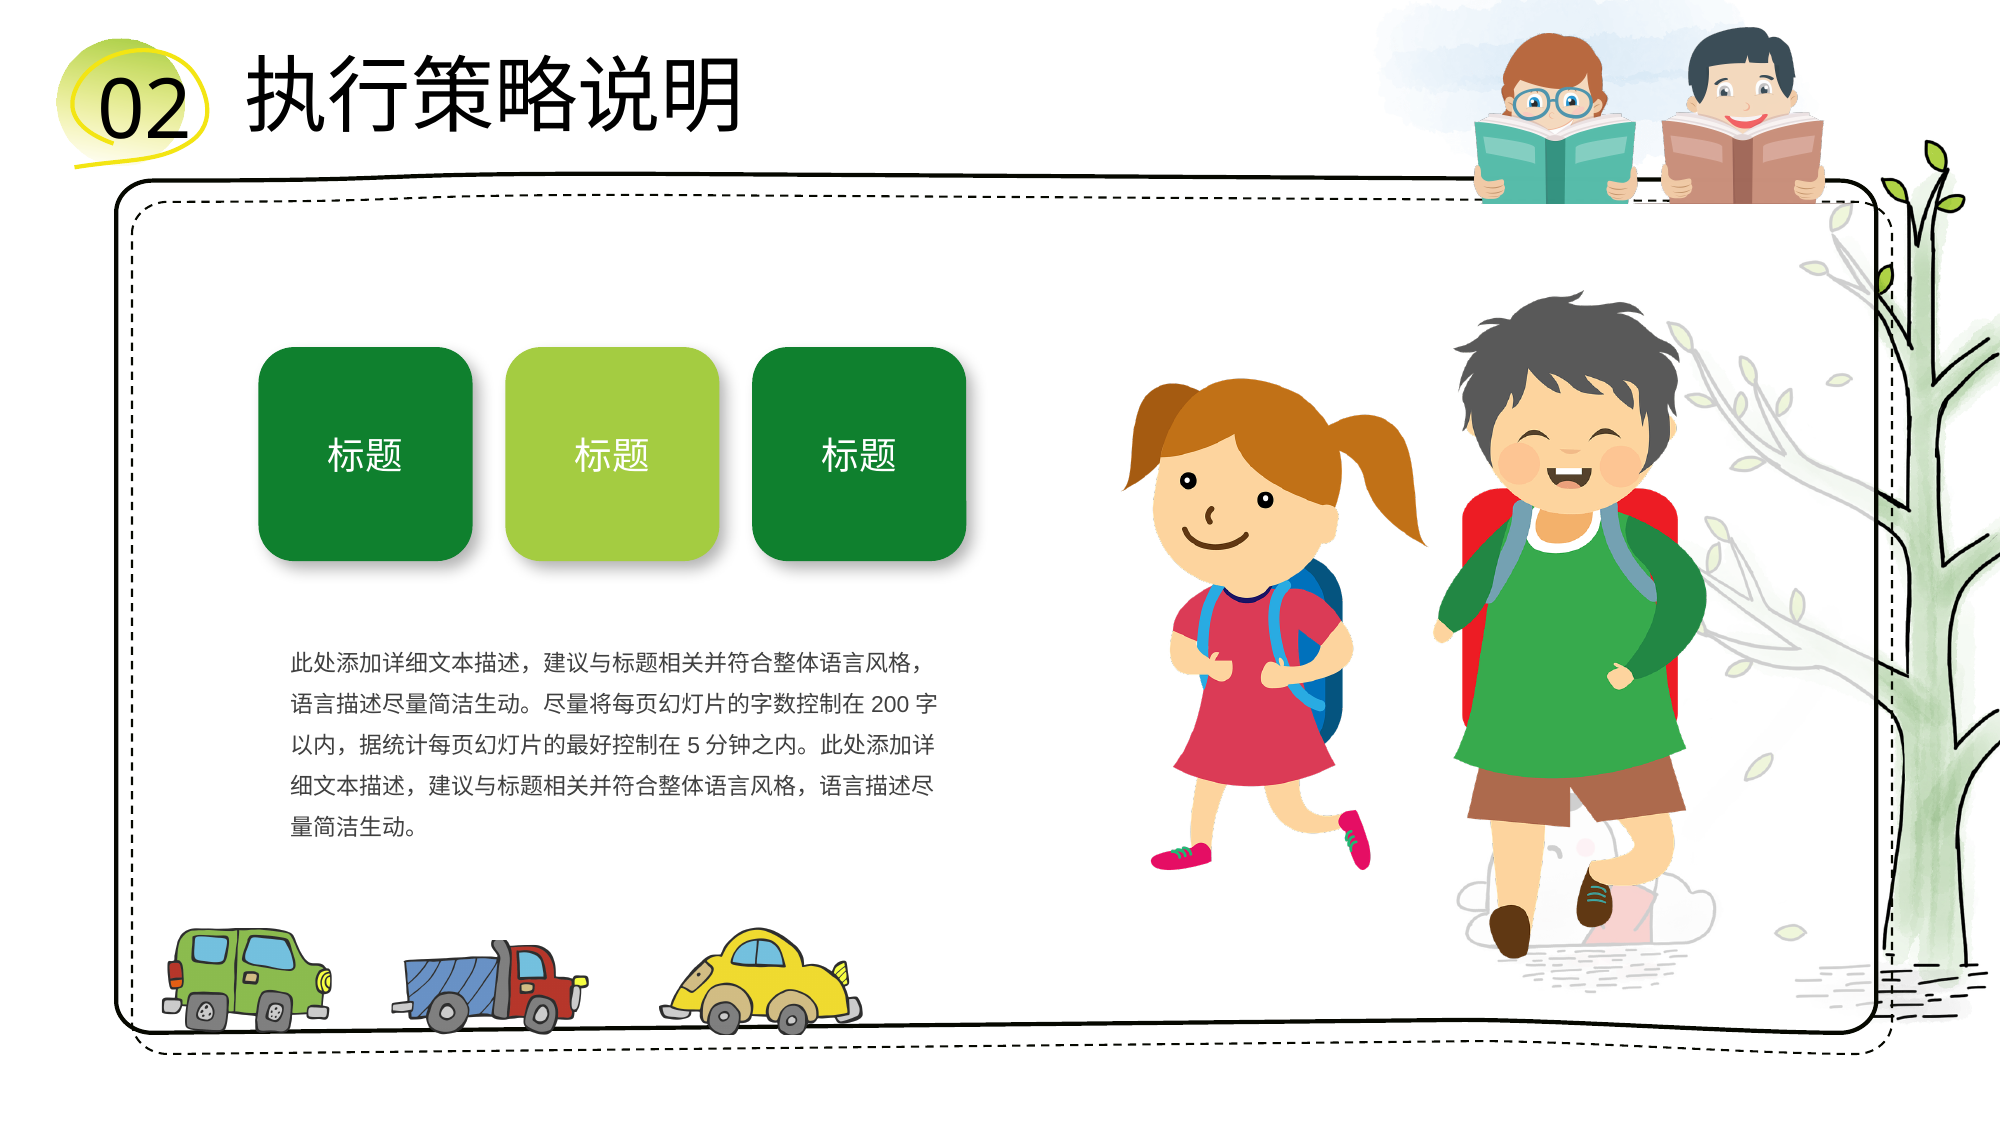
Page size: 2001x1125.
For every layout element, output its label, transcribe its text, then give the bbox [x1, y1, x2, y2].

text_box 标题 [257, 346, 474, 563]
picture [659, 922, 869, 1035]
picture [384, 940, 591, 1053]
text_box 此处添加详细文本描述，建议与标题相关并符合整体语言风格，语言描述尽量简洁生动。尽量将每页幻灯片的字数控制在200字以内，据统计每页幻灯片的最好控制在5分钟之内。此处添加详细文本描述，建议与标题相关并符合整体语言风格，语言描述尽量简洁生动。 [275, 627, 967, 848]
text_box 标题 [504, 346, 721, 563]
text_box 02 [82, 47, 207, 163]
picture [1083, 0, 2000, 1125]
text_box 执行策略说明 [229, 34, 812, 150]
text_box 标题 [751, 346, 968, 563]
picture [161, 928, 346, 1040]
